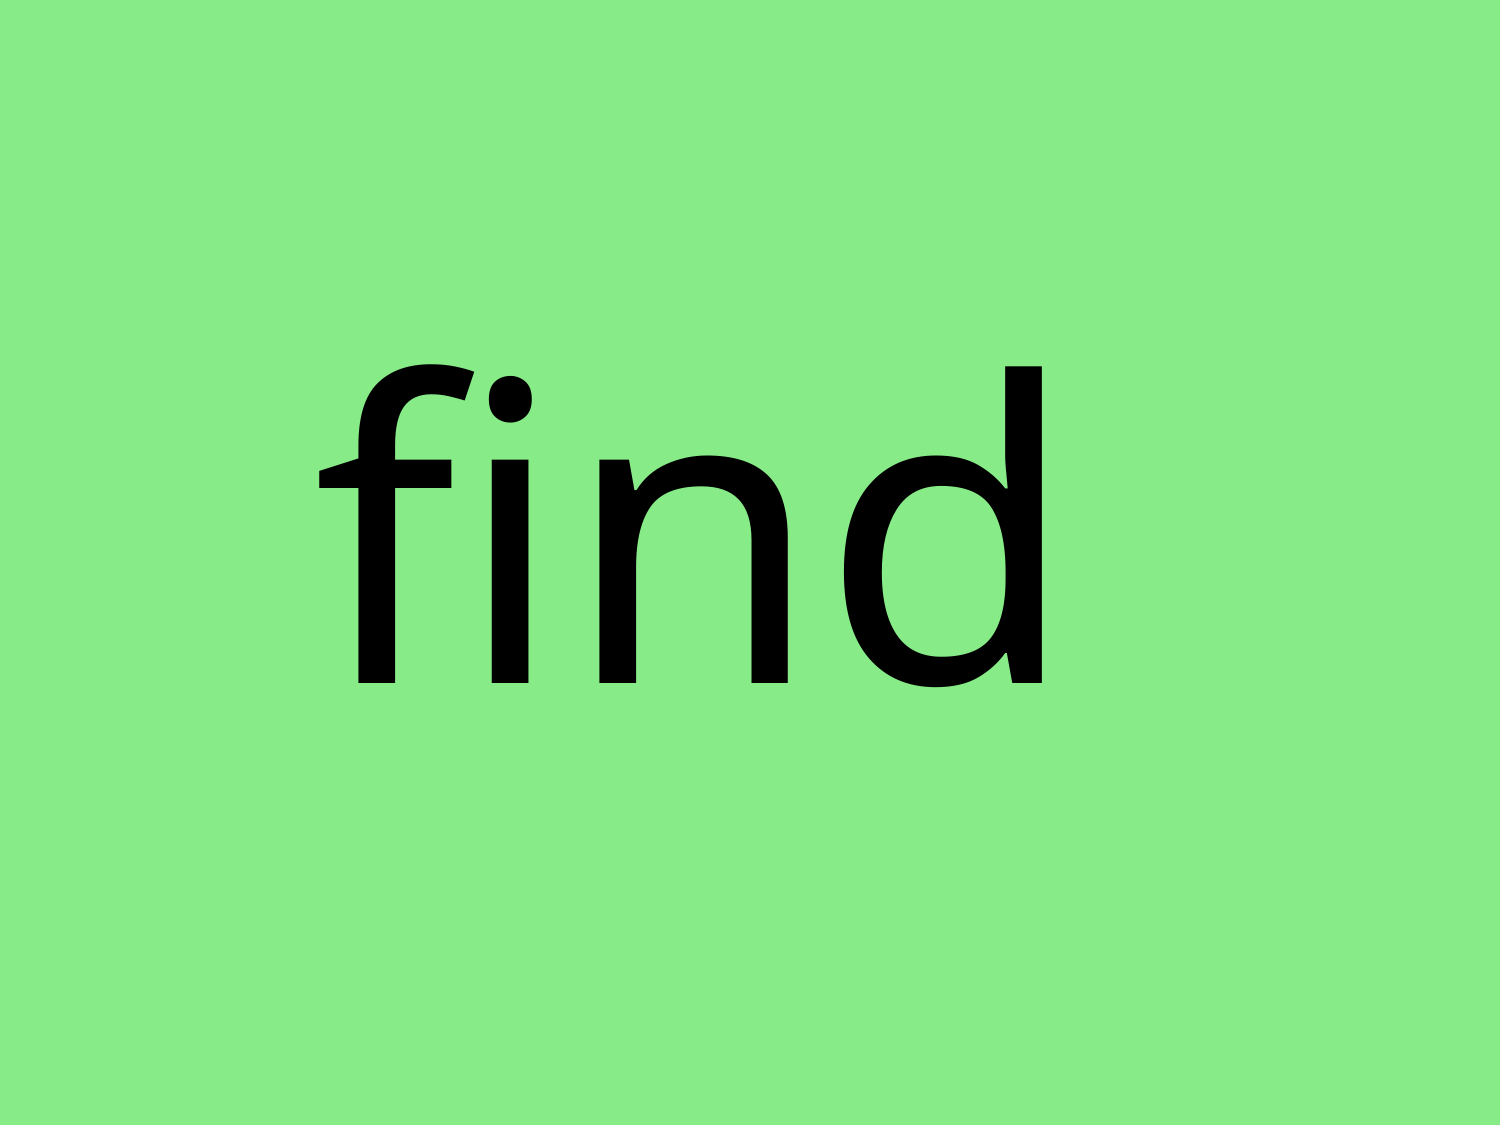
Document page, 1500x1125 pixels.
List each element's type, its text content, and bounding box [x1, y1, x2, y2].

text_box find [41, 259, 1459, 775]
